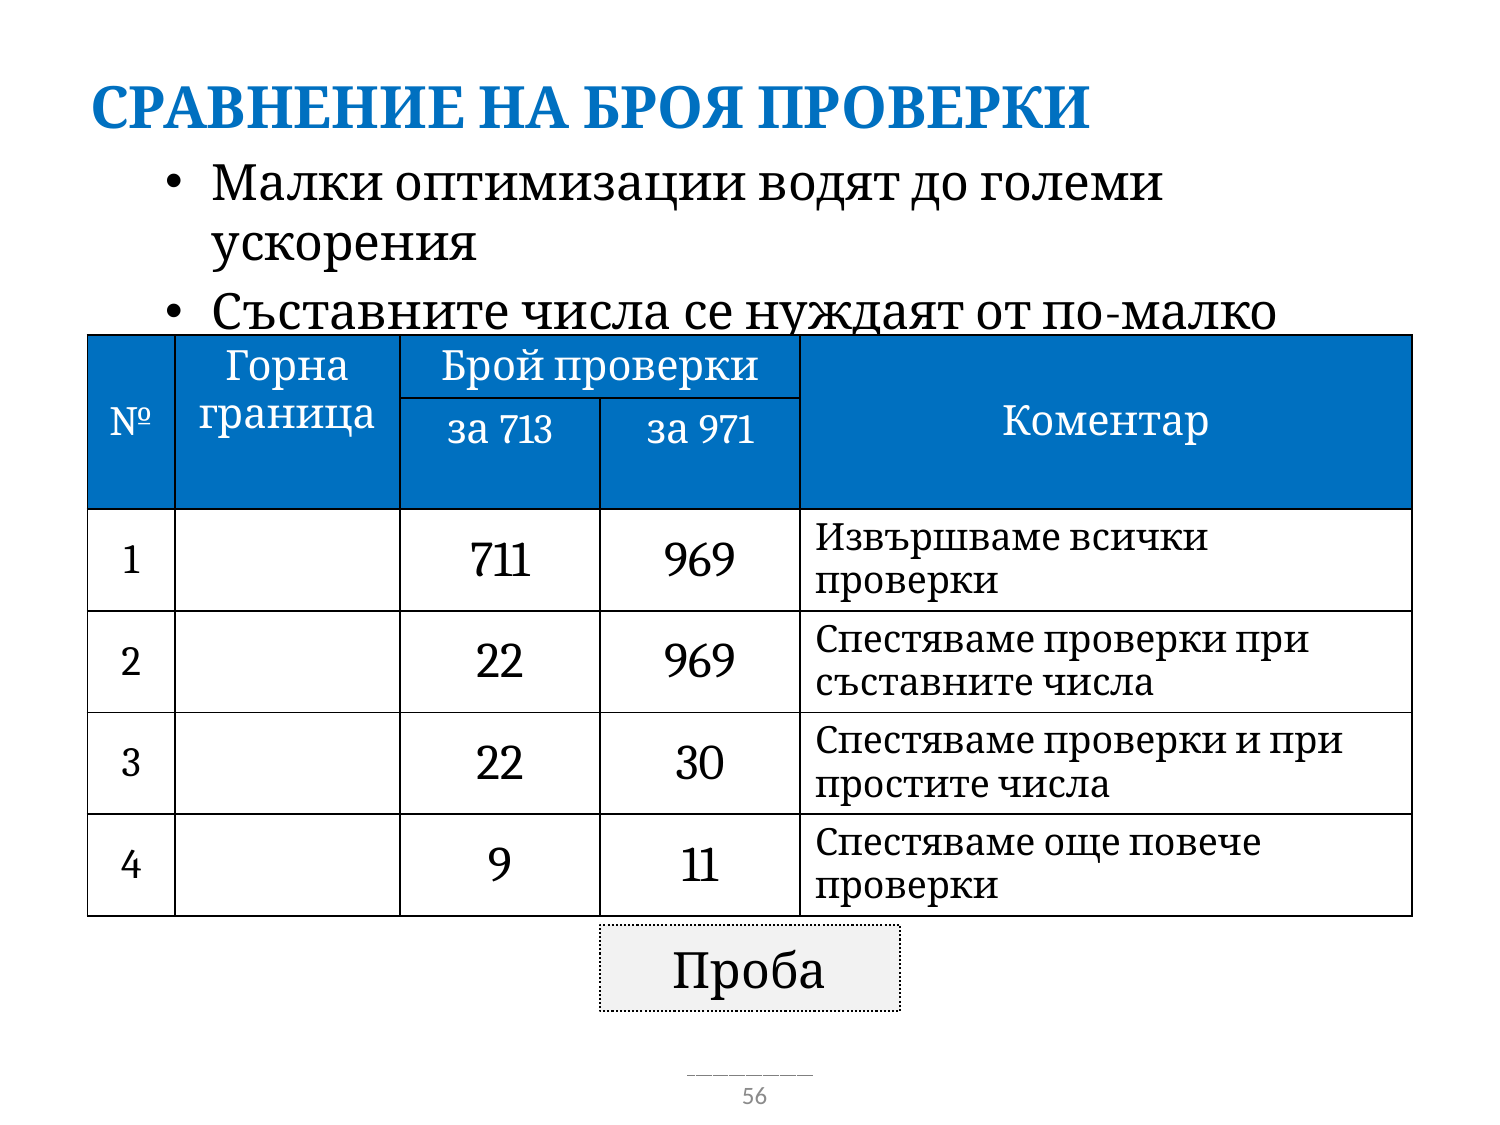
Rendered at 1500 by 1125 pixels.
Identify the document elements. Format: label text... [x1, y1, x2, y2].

list Сравнение на броя проверки Малки оптимизации водят до големи ускорения Съставните числа се нуждаят от по-малко проверки [75, 62, 1450, 1063]
slide_number 56 [579, 1065, 930, 1125]
text_box Проба [598, 923, 902, 1013]
